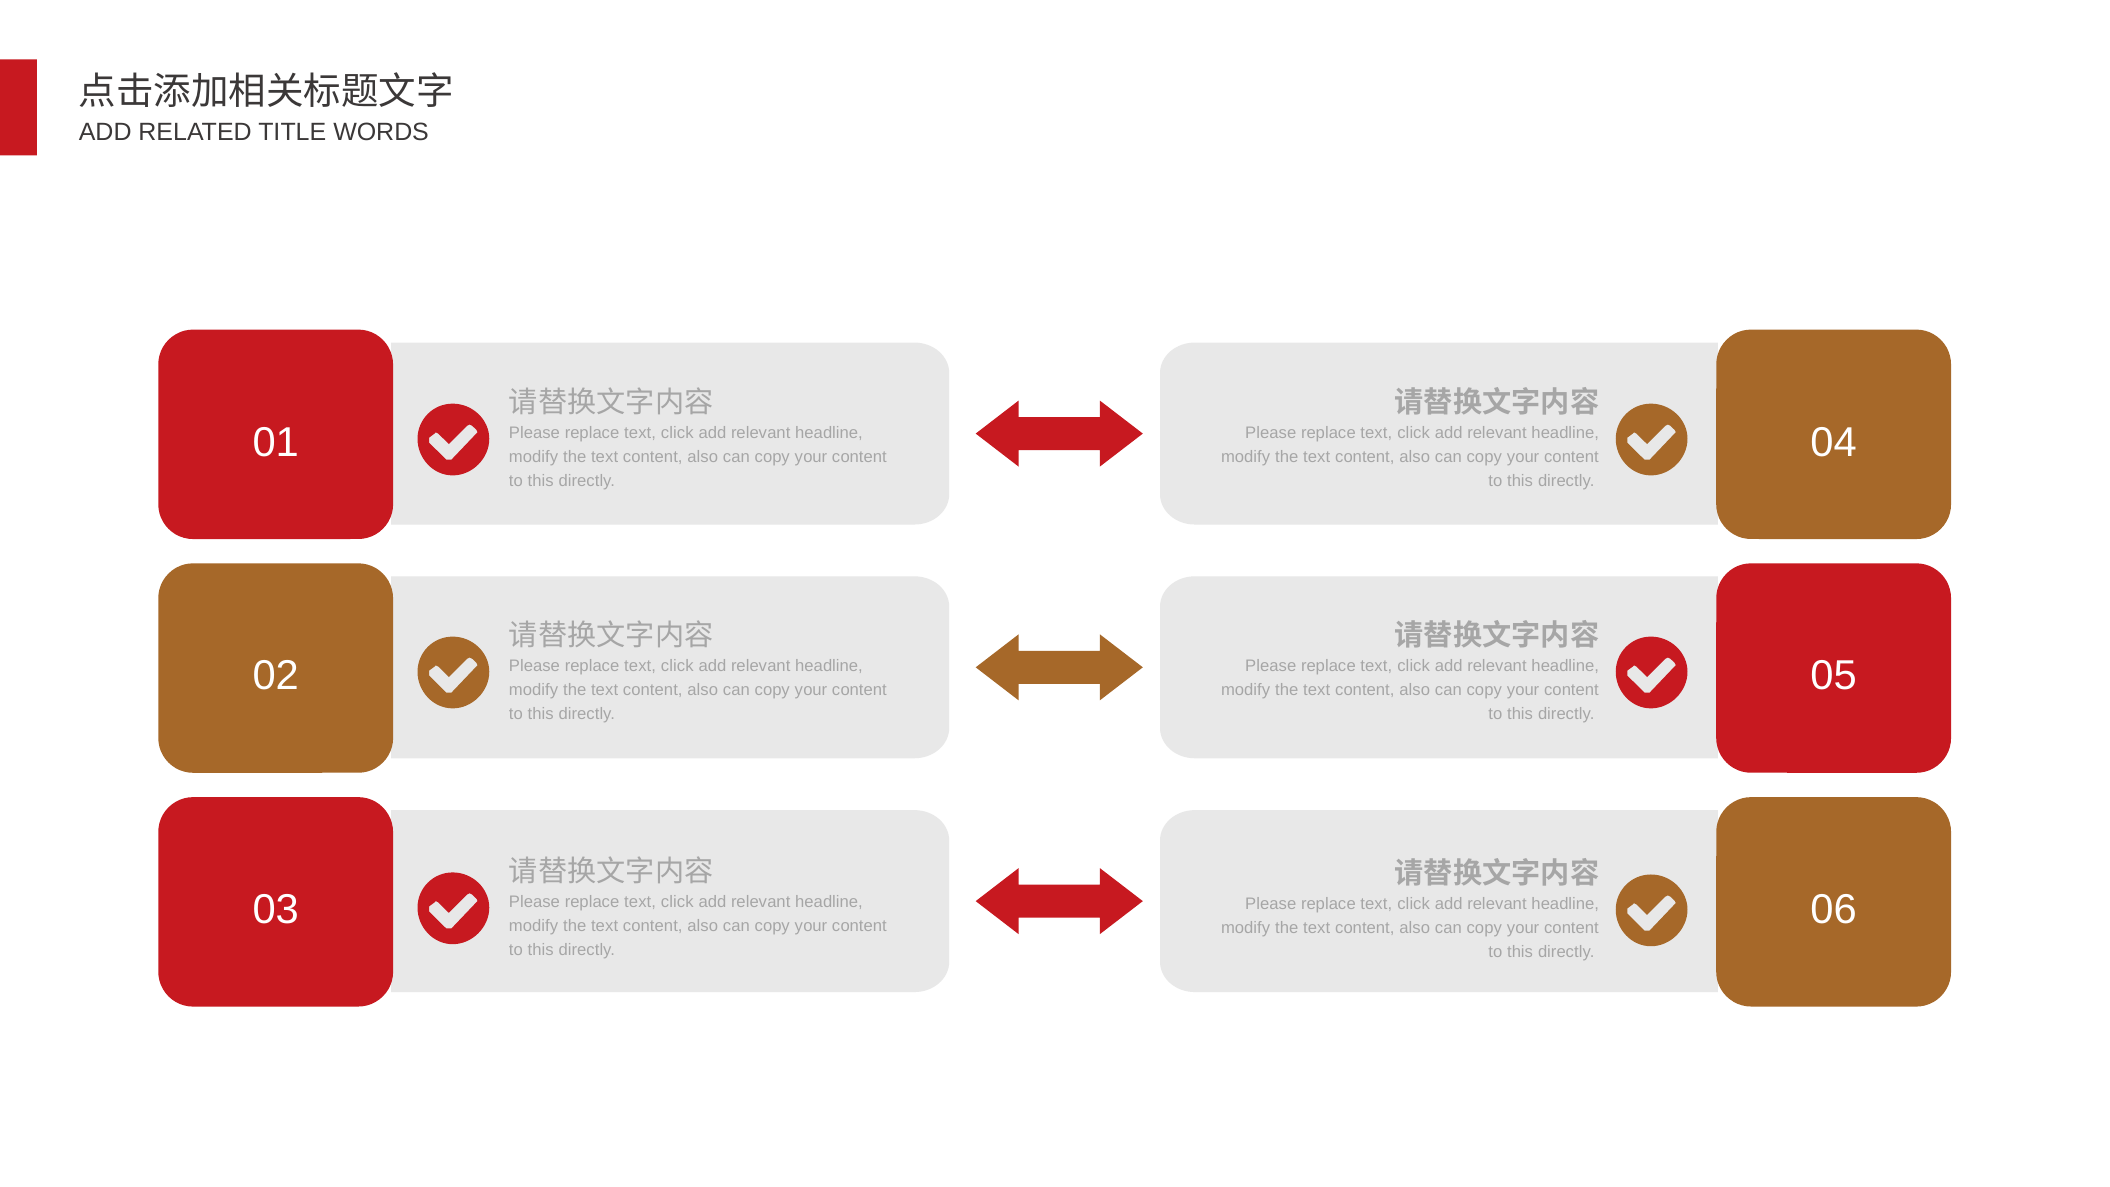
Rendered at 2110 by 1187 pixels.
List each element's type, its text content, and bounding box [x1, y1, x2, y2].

text_box [417, 872, 490, 945]
text_box [1158, 575, 1720, 760]
text_box [1615, 874, 1688, 947]
text_box 请替换文字内容 Please replace text, click add relevant headline, modify the text content, also can copy your content to this directly. [1211, 609, 1600, 723]
text_box 06 [1715, 796, 1953, 1008]
text_box [974, 632, 1145, 703]
text_box [1158, 809, 1720, 994]
text_box 请替换文字内容 Please replace text, click add relevant headline, modify the text content, also can copy your content to this directly. [508, 609, 897, 723]
text_box 04 [1715, 328, 1953, 541]
text_box 05 [1715, 562, 1953, 774]
text_box 03 [157, 796, 395, 1008]
text_box 请替换文字内容 Please replace text, click add relevant headline, modify the text content, also can copy your content to this directly. [1211, 847, 1600, 961]
text_box 请替换文字内容 Please replace text, click add relevant headline, modify the text content, also can copy your content to this directly. [508, 844, 897, 959]
text_box 点击添加相关标题文字 [62, 59, 470, 121]
text_box 请替换文字内容 Please replace text, click add relevant headline, modify the text content, also can copy your content to this directly. [508, 376, 897, 490]
text_box [1615, 403, 1688, 476]
text_box [974, 398, 1145, 469]
text_box [417, 403, 490, 476]
text_box [390, 809, 951, 994]
text_box [1615, 636, 1688, 709]
text_box 02 [157, 562, 395, 774]
text_box [390, 341, 951, 526]
text_box [974, 865, 1145, 937]
text_box 请替换文字内容 Please replace text, click add relevant headline, modify the text content, also can copy your content to this directly. [1211, 376, 1600, 490]
text_box [390, 575, 951, 760]
text_box [417, 636, 490, 709]
text_box [1158, 341, 1720, 526]
text_box ADD RELATED TITLE WORDS [62, 107, 446, 154]
text_box 01 [157, 328, 395, 541]
